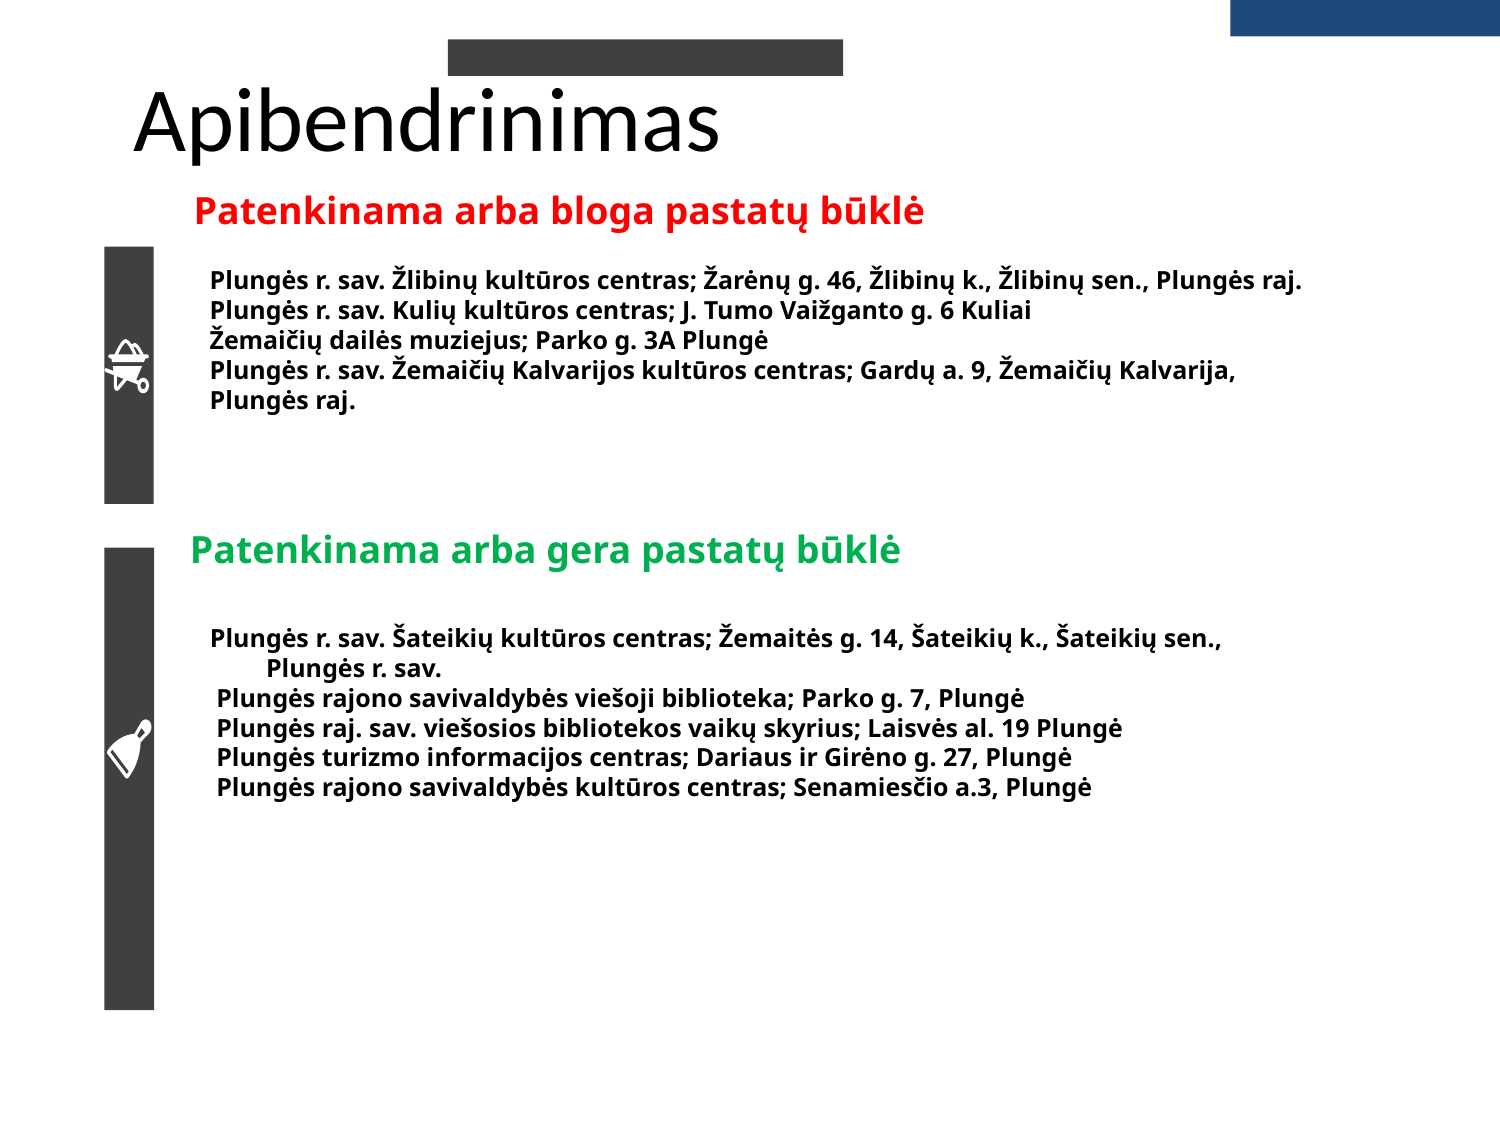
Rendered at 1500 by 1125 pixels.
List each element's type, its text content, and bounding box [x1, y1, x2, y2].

subtitle Patenkinama arba gera pastatų būklė [174, 509, 1022, 587]
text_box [104, 338, 150, 394]
subtitle Patenkinama arba bloga pastatų būklė [178, 162, 983, 247]
text_box [107, 719, 152, 779]
subtitle Plungės r. sav. Šateikių kultūros centras; Žemaitės g. 14, Šateikių k., Šateikių sen., Plungės r. sav. Plungės rajono savivaldybės viešoji biblioteka; Parko g. 7, Plungė Plungės raj. sav. viešosios bibliotekos vaikų skyrius; Laisvės al. 19 Plungė Plungės turizmo informacijos centras; Dariaus ir Girėno g. 27, Plungė Plungės rajono savivaldybės kultūros centras; Senamiesčio a.3, Plungė [194, 607, 1259, 891]
text_box [447, 39, 844, 76]
text_box [104, 246, 154, 344]
text_box [104, 547, 155, 1011]
text_box Plungės r. sav. Žlibinų kultūros centras; Žarėnų g. 46, Žlibinų k., Žlibinų sen., Plungės raj. Plungės r. sav. Kulių kultūros centras; J. Tumo Vaižganto g. 6 Kuliai Žemaičių dailės muziejus; Parko g. 3A Plungė Plungės r. sav. Žemaičių Kalvarijos kultūros centras; Gardų a. 9, Žemaičių Kalvarija, Plungės raj. [194, 257, 1329, 482]
title Apibendrinimas [118, 44, 1383, 170]
text_box [104, 395, 154, 504]
